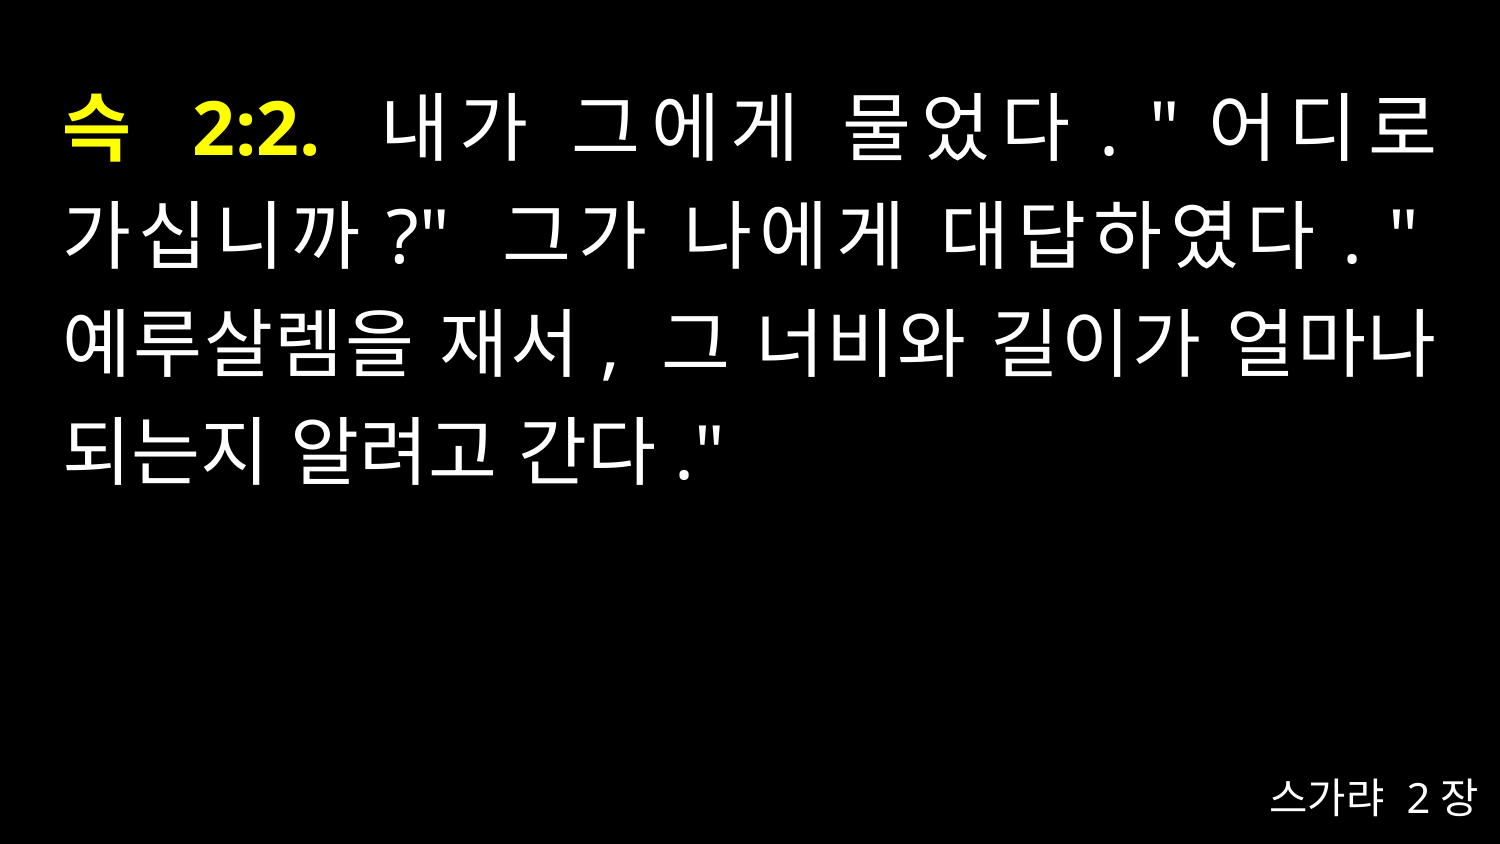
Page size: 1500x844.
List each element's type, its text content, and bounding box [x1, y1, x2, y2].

title 슥 2:2. 내가 그에게 물었다. "어디로 가십니까?" 그가 나에게 대답하였다. "예루살렘을 재서, 그 너비와 길이가 얼마나 되는지 알려고 간다." [0, 0, 1500, 844]
subtitle 스가랴 2장 [916, 770, 1500, 844]
